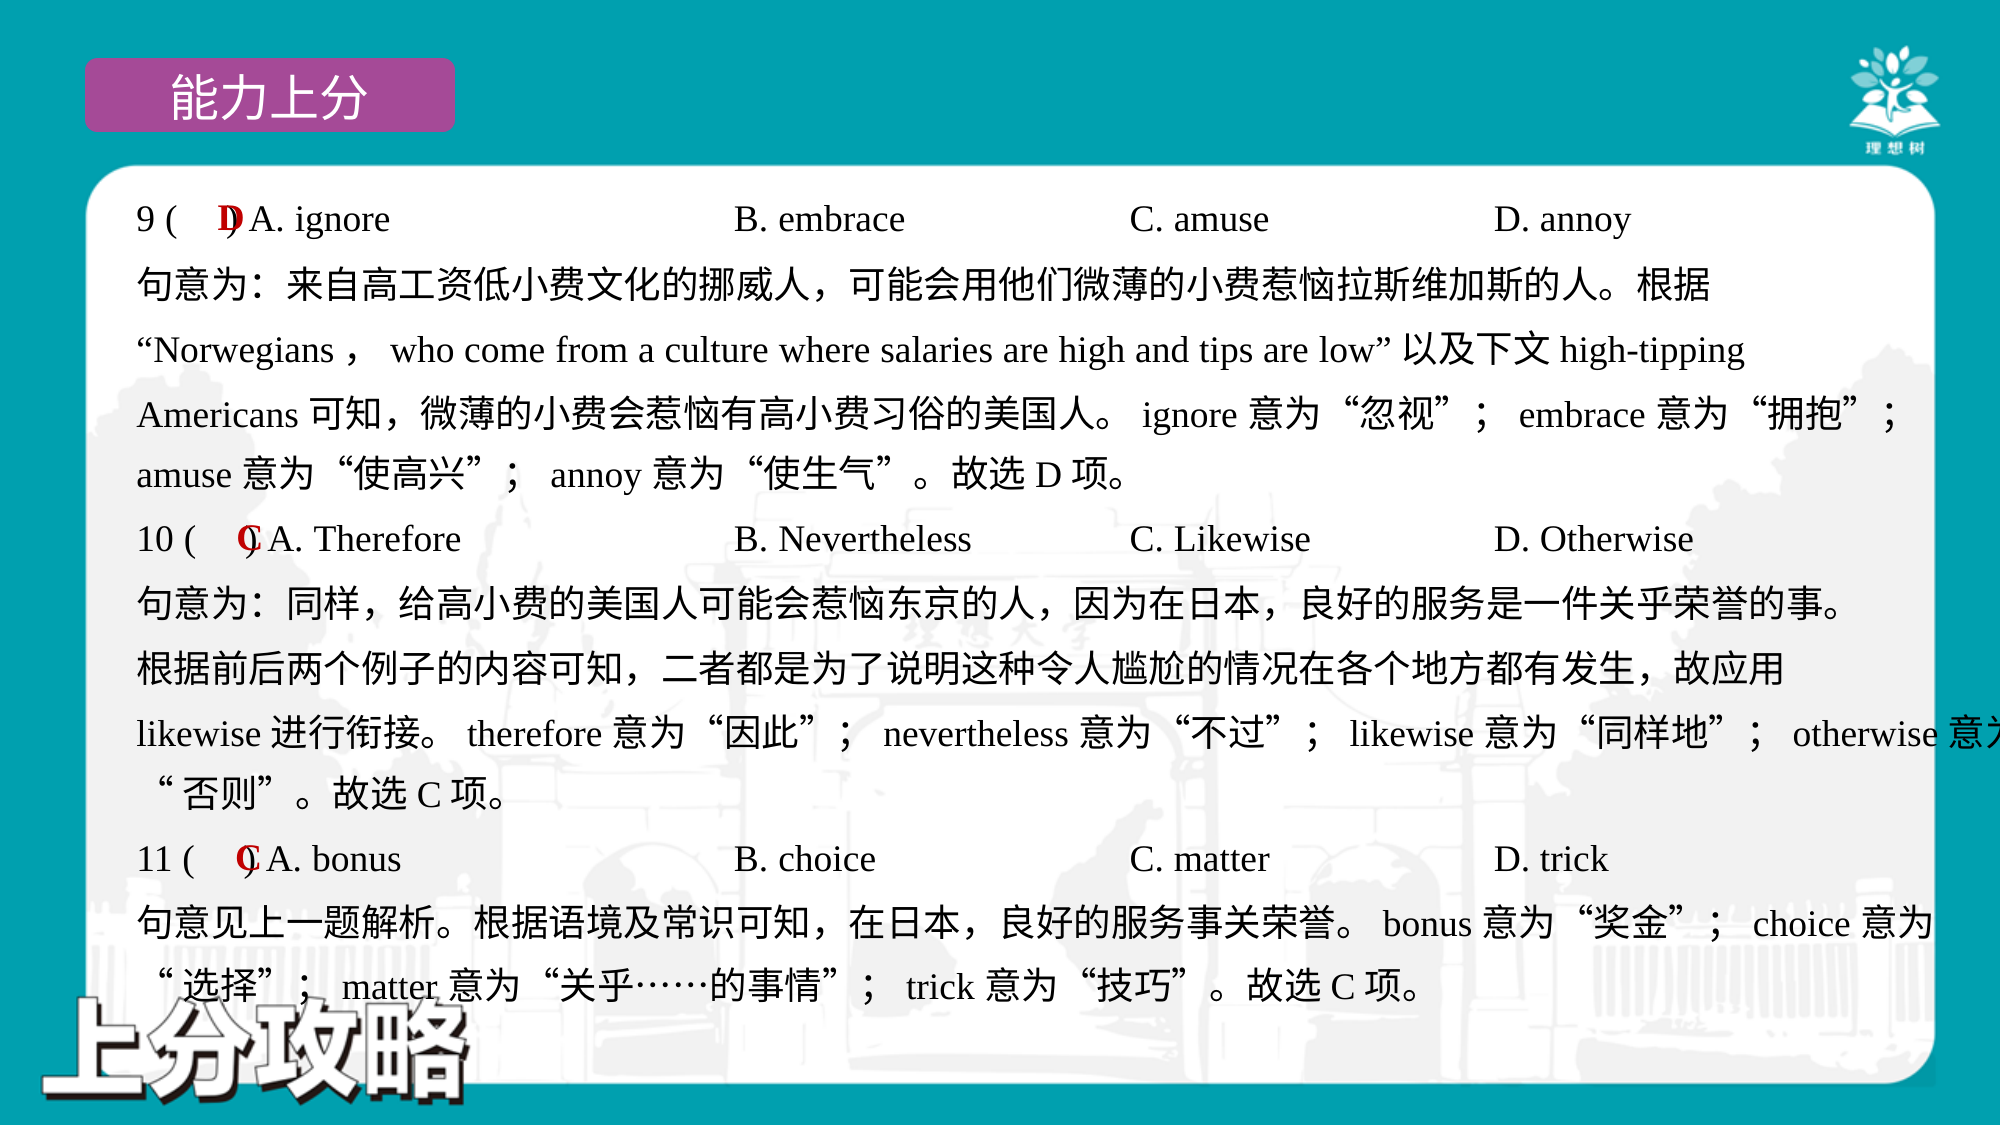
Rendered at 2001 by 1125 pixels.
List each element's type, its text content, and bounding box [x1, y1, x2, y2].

text_box 句意为：同样，给高小费的美国人可能会惹恼东京的人，因为在日本，良好的服务是一件关乎荣誉的事。 根据前后两个例子的内容可知，二者都是为了说明这种令人尴尬的情况在各个地方都有发生，故应用 likewise进行衔接。therefore意为“因此”；nevertheless意为“不过”；likewise意为“同样地”；otherwise意为 “否则”。故选C项。 [136, 560, 1865, 809]
text_box 9 ( ) A. ignore B. embrace C. amuse D. annoy [259, 176, 1865, 233]
text_box 10 ( ) A. Therefore B. Nevertheless C. Likewise D. Otherwise [278, 496, 1865, 553]
text_box C [222, 495, 278, 553]
text_box 11 ( ) A. bonus B. choice C. matter D. trick [136, 816, 1865, 873]
picture [0, 0, 2000, 1125]
text_box C [221, 815, 276, 872]
text_box 句意为：来自高工资低小费文化的挪威人，可能会用他们微薄的小费惹恼拉斯维加斯的人。根据 “Norwegians，who come from a culture where salaries are high and tips are low”以及下文high-tipping Americans可知，微薄的小费会惹恼有高小费习俗的美国人。ignore意为“忽视”；embrace意为“拥抱”； amuse意为“使高兴”；annoy意为“使生气”。故选D项。 [136, 241, 1865, 490]
text_box 句意见上一题解析。根据语境及常识可知，在日本，良好的服务事关荣誉。bonus意为“奖金”；choice意为 “选择”；matter意为“关乎……的事情”；trick意为“技巧”。故选C项。 [136, 879, 1865, 1001]
text_box 9 ( ) A. ignore B. embrace C. amuse D. annoy [136, 176, 204, 233]
text_box D [204, 175, 259, 233]
text_box 10 ( ) A. Therefore B. Nevertheless C. Likewise D. Otherwise [136, 496, 222, 553]
